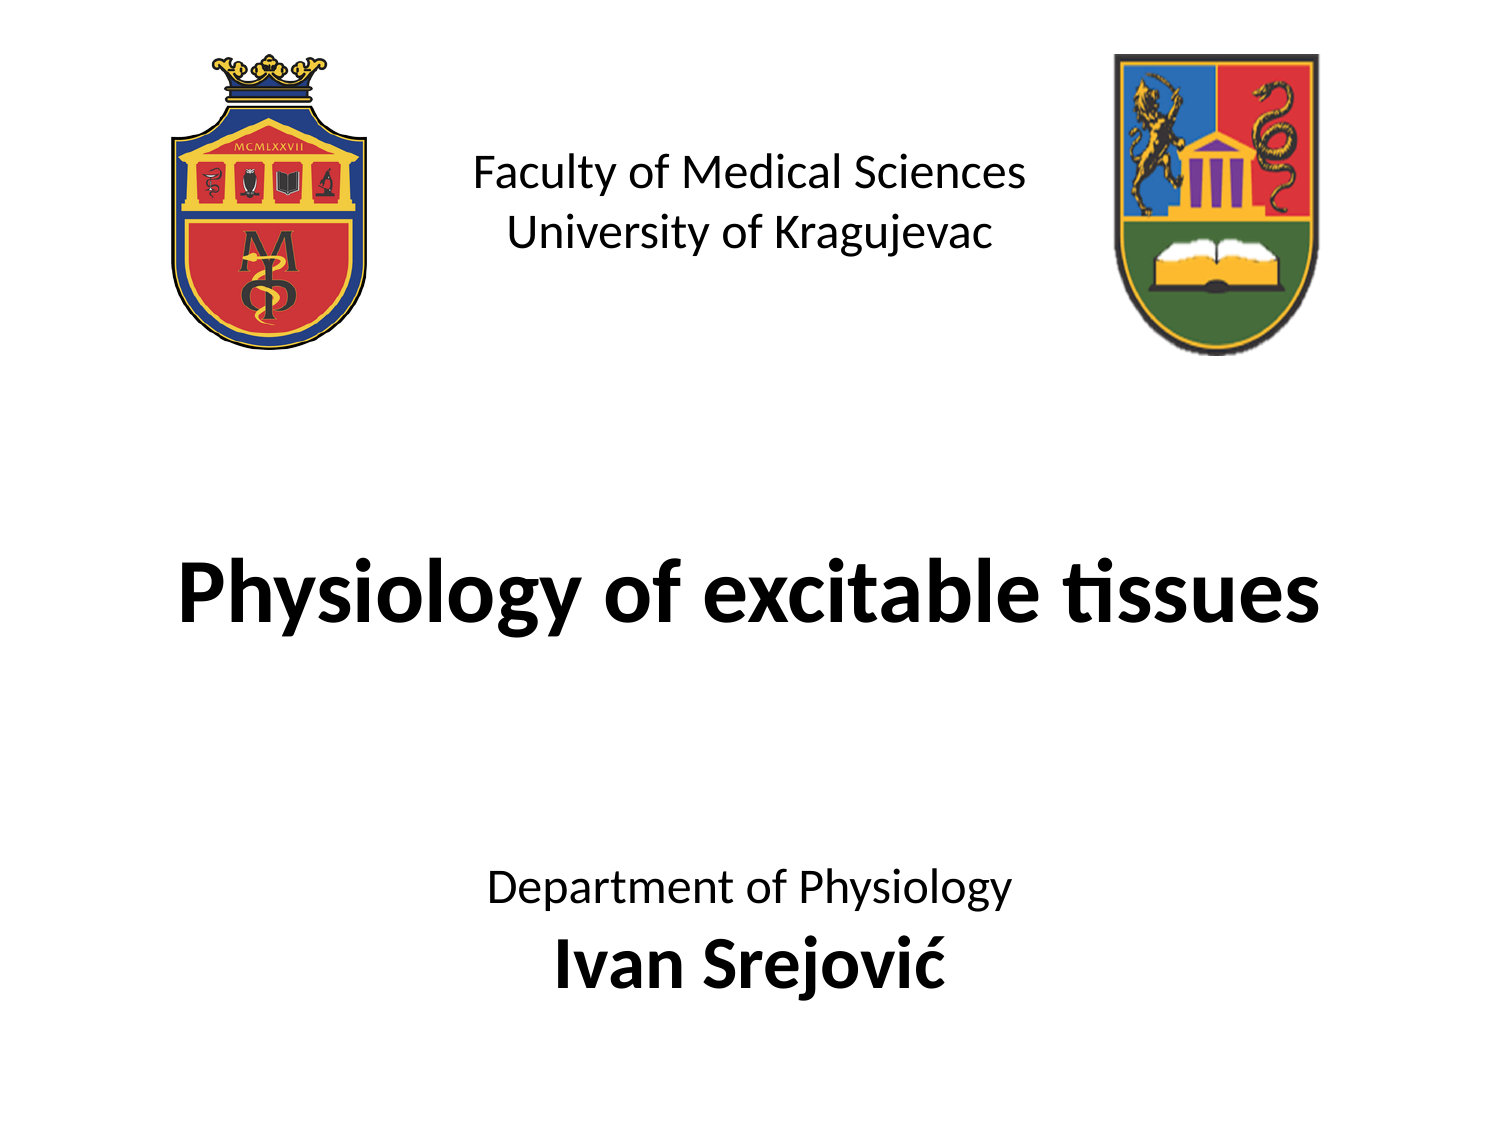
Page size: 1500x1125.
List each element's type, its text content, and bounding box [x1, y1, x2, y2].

text_box Faculty of Medical Sciences University of Kragujevac [389, 130, 1029, 266]
picture [1034, 54, 1400, 356]
picture [170, 54, 367, 351]
subtitle Department of Physiology Ivan Srejović [224, 845, 1276, 1036]
title Physiology of excitable tissues [0, 396, 1500, 776]
